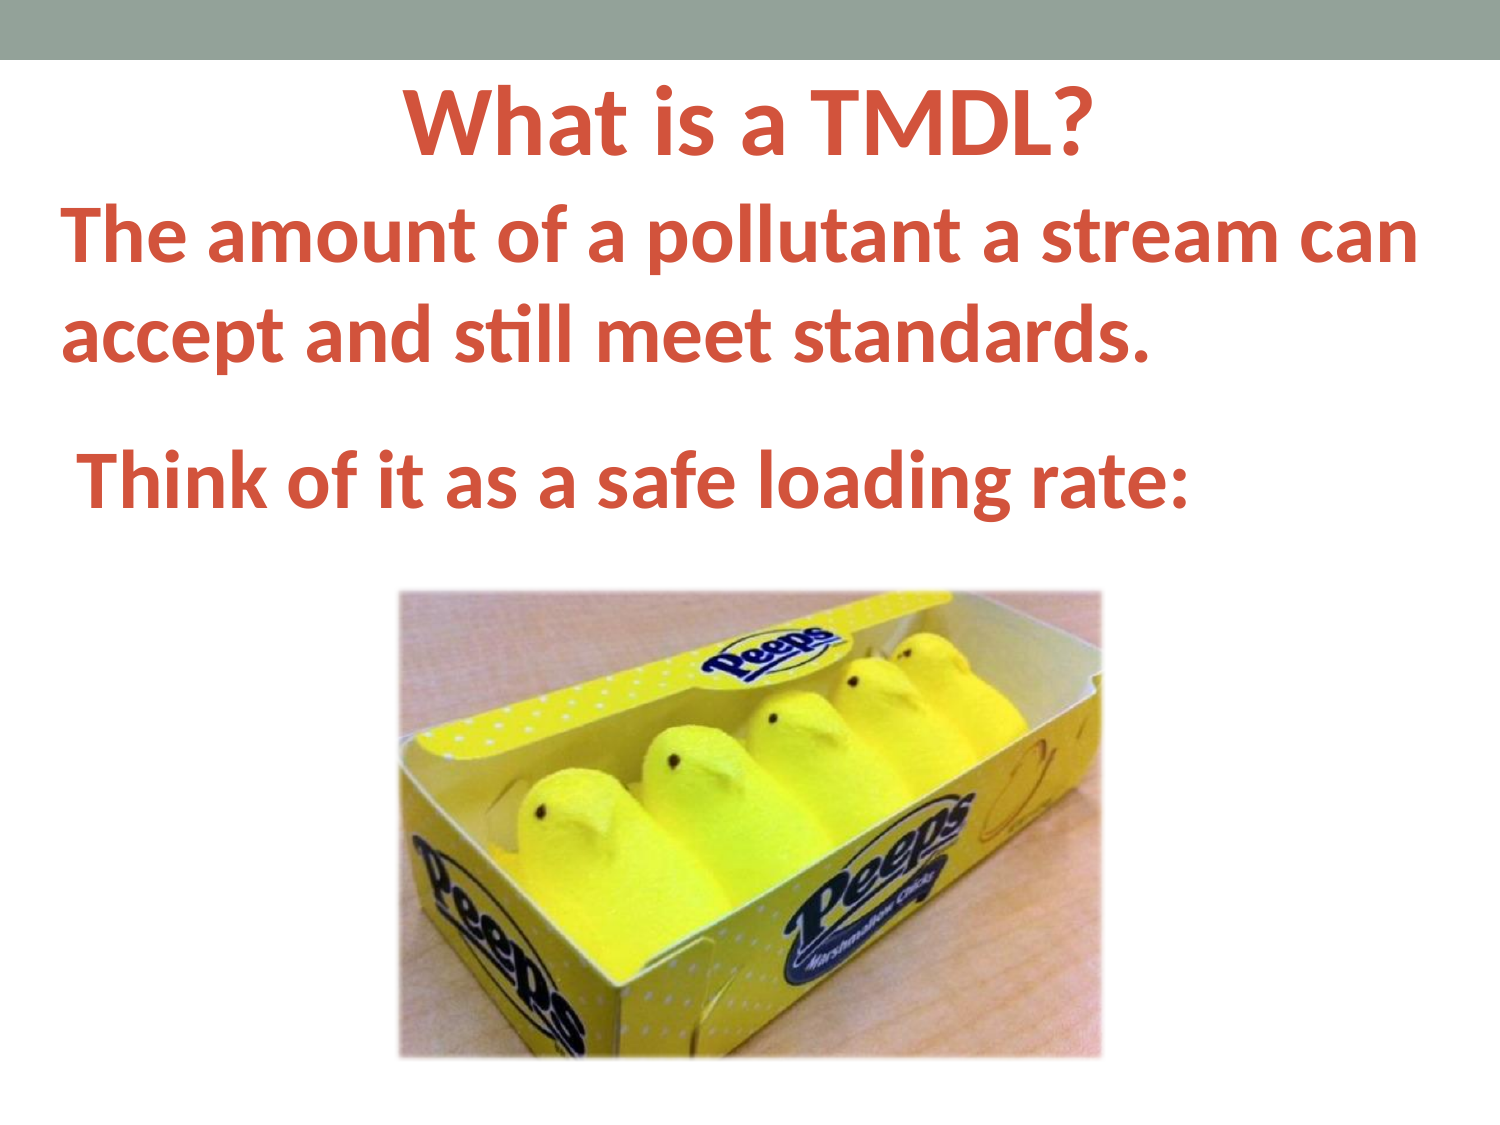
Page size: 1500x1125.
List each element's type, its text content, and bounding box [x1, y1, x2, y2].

text_box The amount of a pollutant a stream can accept and still meet standards. [45, 171, 1436, 386]
text_box What is a TMDL? [74, 48, 1425, 171]
text_box Think of it as a safe loading rate: [62, 417, 1208, 533]
picture [393, 586, 1107, 1062]
